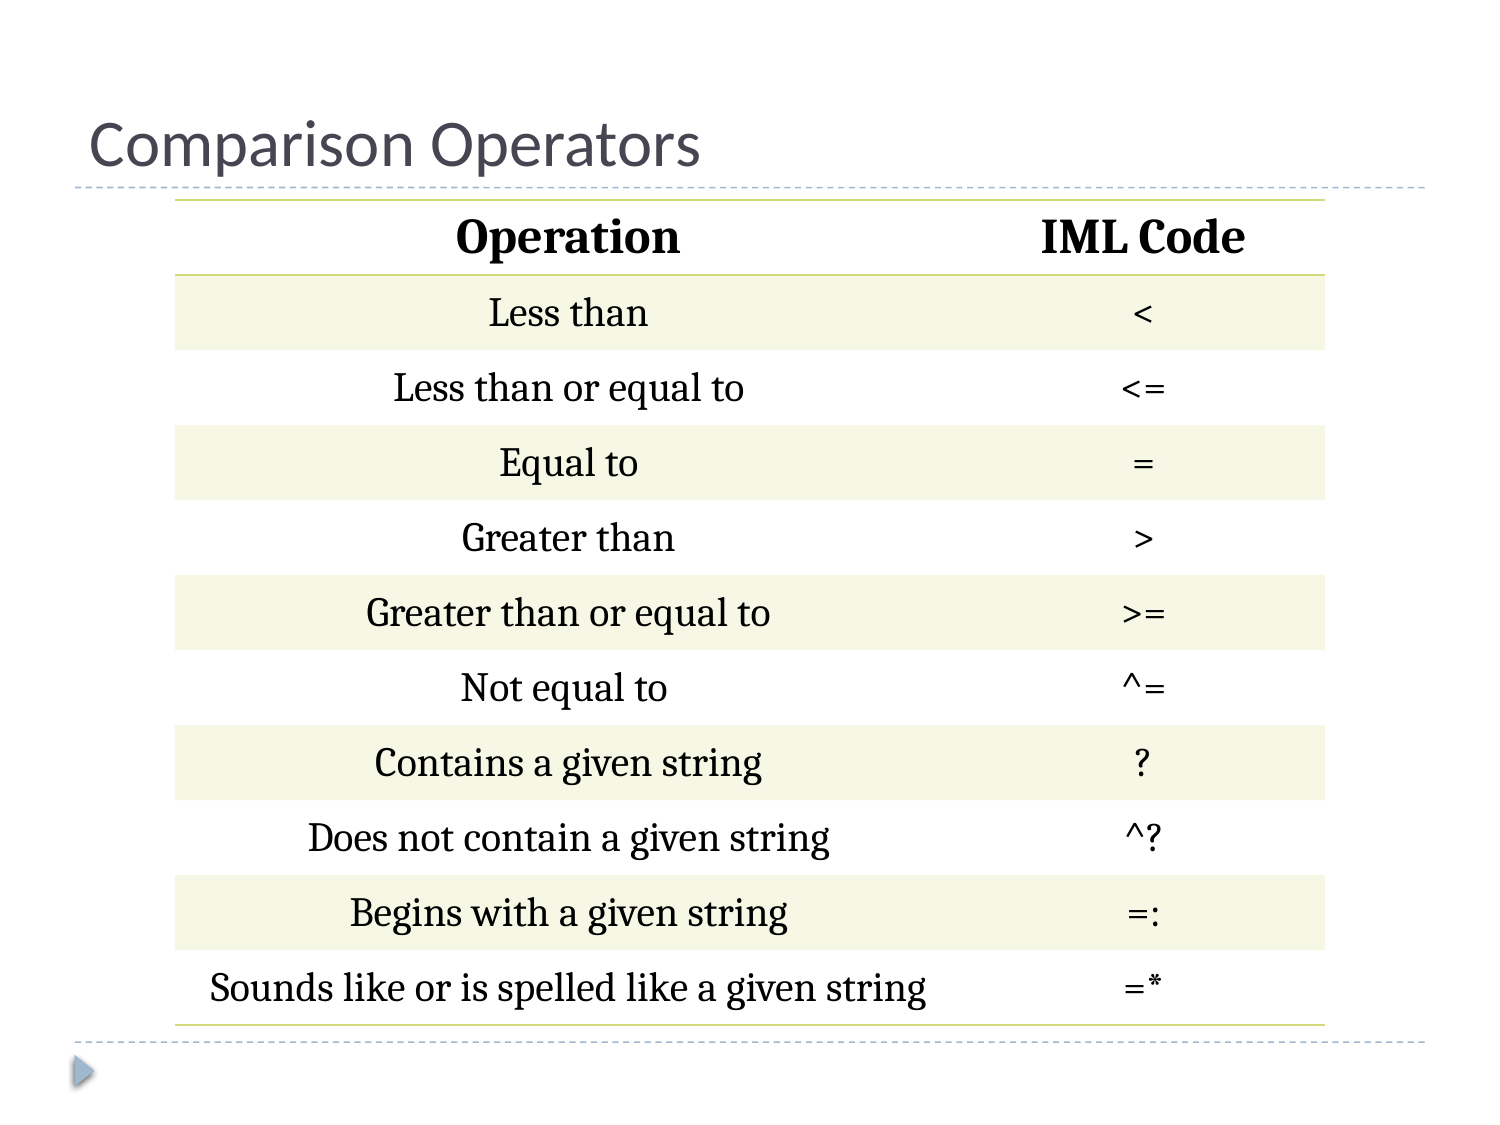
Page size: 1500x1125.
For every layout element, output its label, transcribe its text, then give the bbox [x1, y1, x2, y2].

table_cell Greater than or equal to [175, 575, 962, 650]
table_cell Does not contain a given string [175, 800, 962, 875]
table_cell =* [962, 950, 1325, 1024]
table_cell Less than or equal to [175, 350, 962, 425]
table_cell Greater than [175, 500, 962, 575]
table_cell <= [962, 350, 1325, 425]
table_cell Sounds like or is spelled like a given string [175, 950, 962, 1024]
table_cell ^? [962, 800, 1325, 875]
table_cell Less than [175, 276, 962, 350]
table_header IML Code [962, 201, 1325, 274]
table_cell > [962, 500, 1325, 575]
table_cell ? [962, 725, 1325, 800]
table_cell >= [962, 575, 1325, 650]
table_cell Not equal to [175, 650, 962, 725]
table_cell =: [962, 875, 1325, 950]
table_cell < [962, 276, 1325, 350]
table_cell ^= [962, 650, 1325, 725]
title Comparison Operators [75, 37, 1425, 188]
table_cell = [962, 425, 1325, 500]
table_cell Equal to [175, 425, 962, 500]
table_cell Begins with a given string [175, 875, 962, 950]
table_cell Contains a given string [175, 725, 962, 800]
table_header Operation [175, 201, 962, 274]
